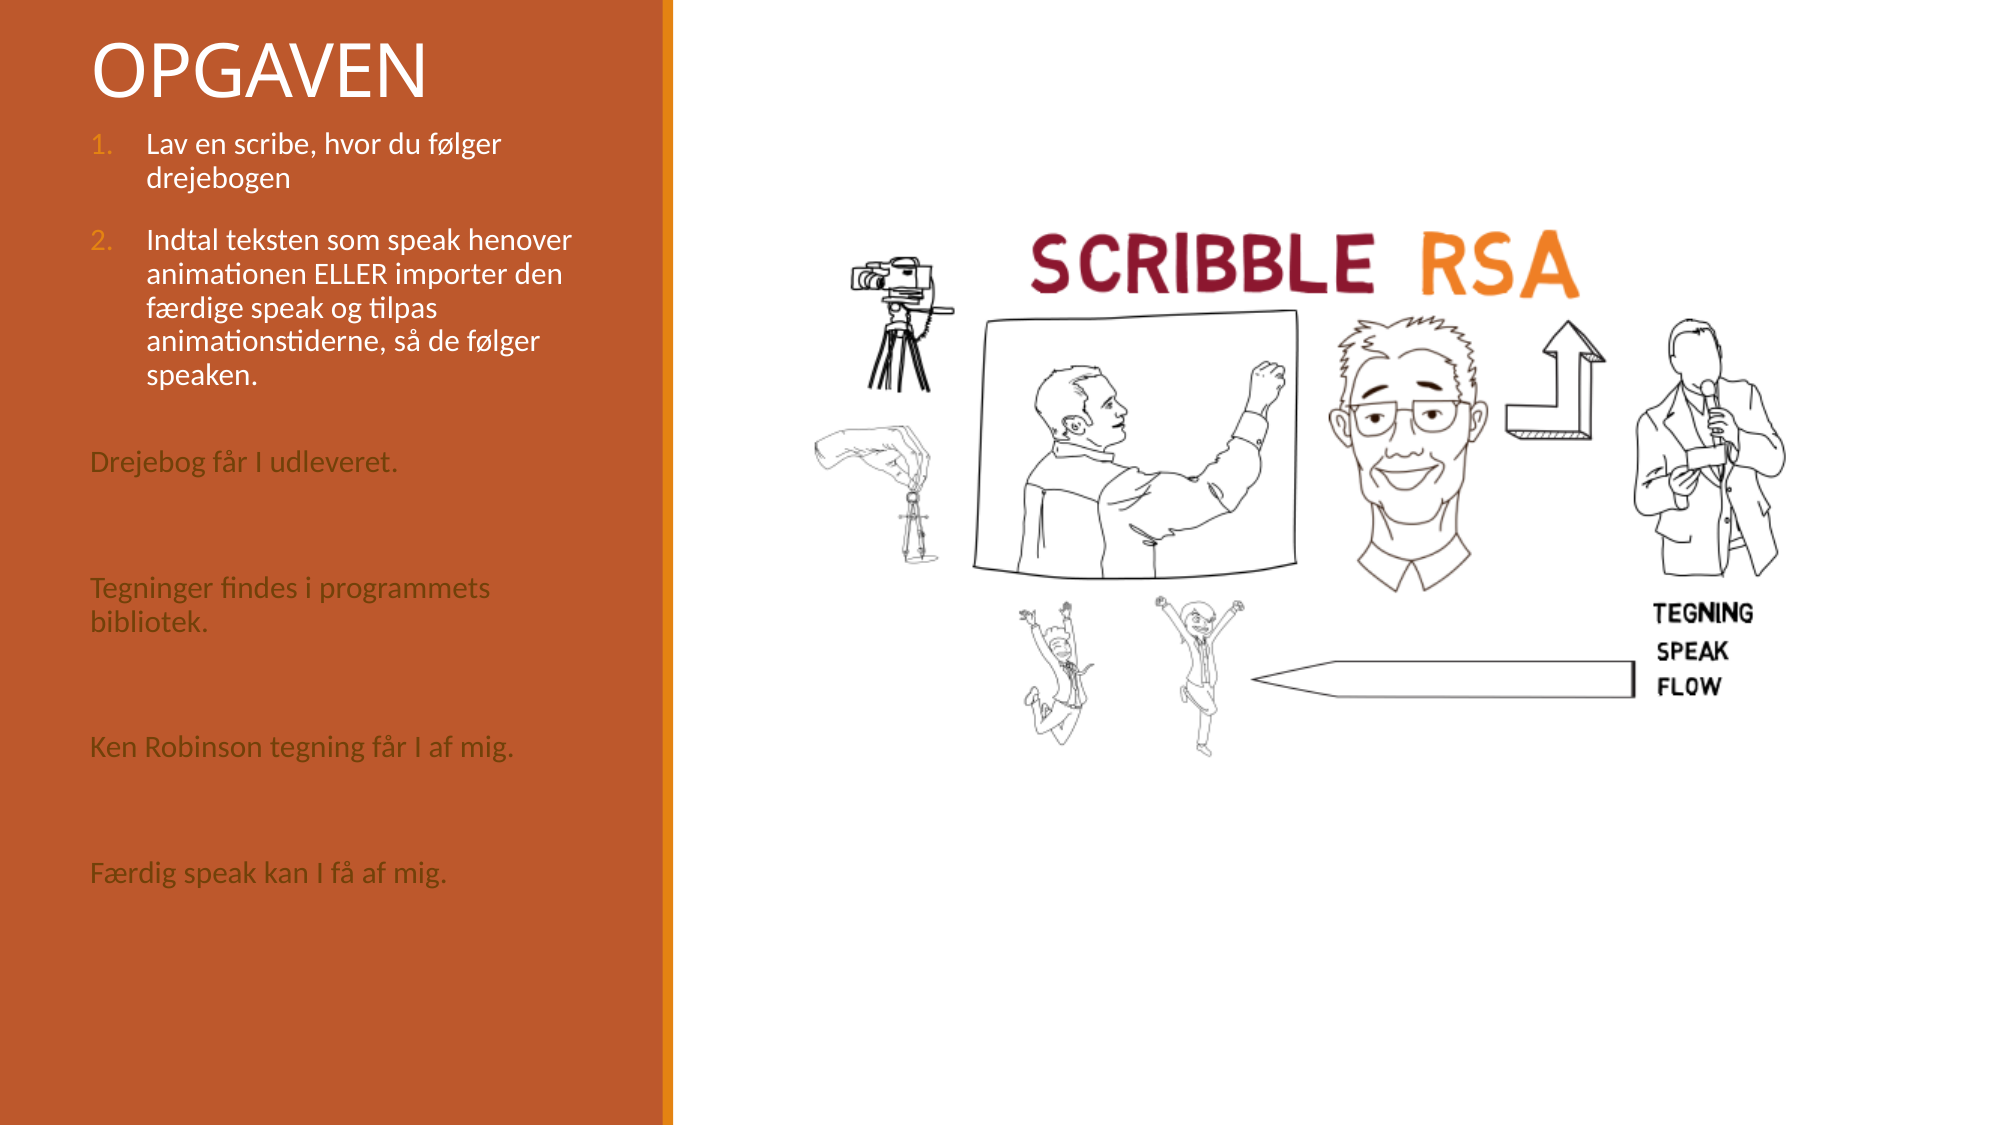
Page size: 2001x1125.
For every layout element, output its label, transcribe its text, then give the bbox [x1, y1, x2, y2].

text_box Drejebog får I udleveret. Tegninger findes i programmets bibliotek. Ken Robinson tegning får I af mig. Færdig speak kan I få af mig. [74, 438, 600, 1081]
title OPGAVEN [75, 22, 600, 120]
list Lav en scribe, hvor du følger drejebogen Indtal teksten som speak henover animationen ELLER importer den færdige speak og tilpas animationstiderne, så de følger speaken. [75, 120, 600, 411]
picture [802, 206, 1808, 801]
